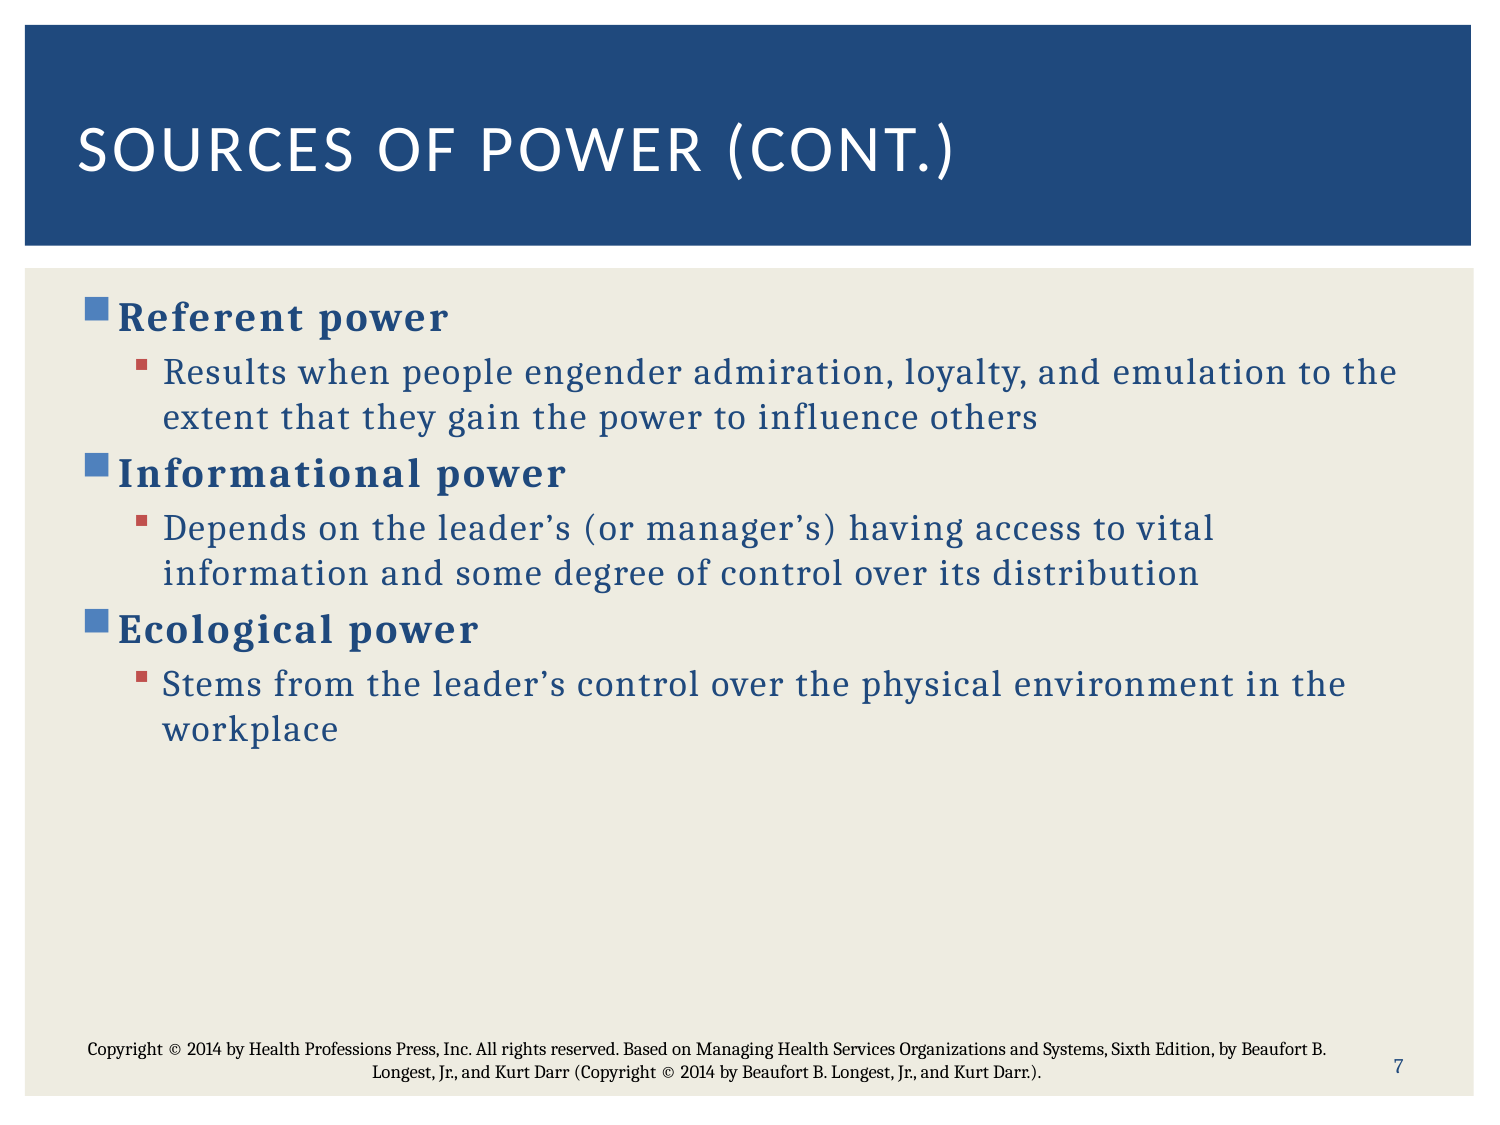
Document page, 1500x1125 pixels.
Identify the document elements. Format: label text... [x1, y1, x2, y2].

list Referent power Results when people engender admiration, loyalty, and emulation to the extent that they gain the power to influence others Informational power Depends on the leader’s (or manager’s) having access to vital information and some degree of control over its distribution Ecological power Stems from the leader’s control over the physical environment in the workplace [58, 281, 1438, 1111]
slide_number 7 [1349, 1041, 1448, 1089]
title Sources of Power (CONT.) [62, 58, 1438, 232]
